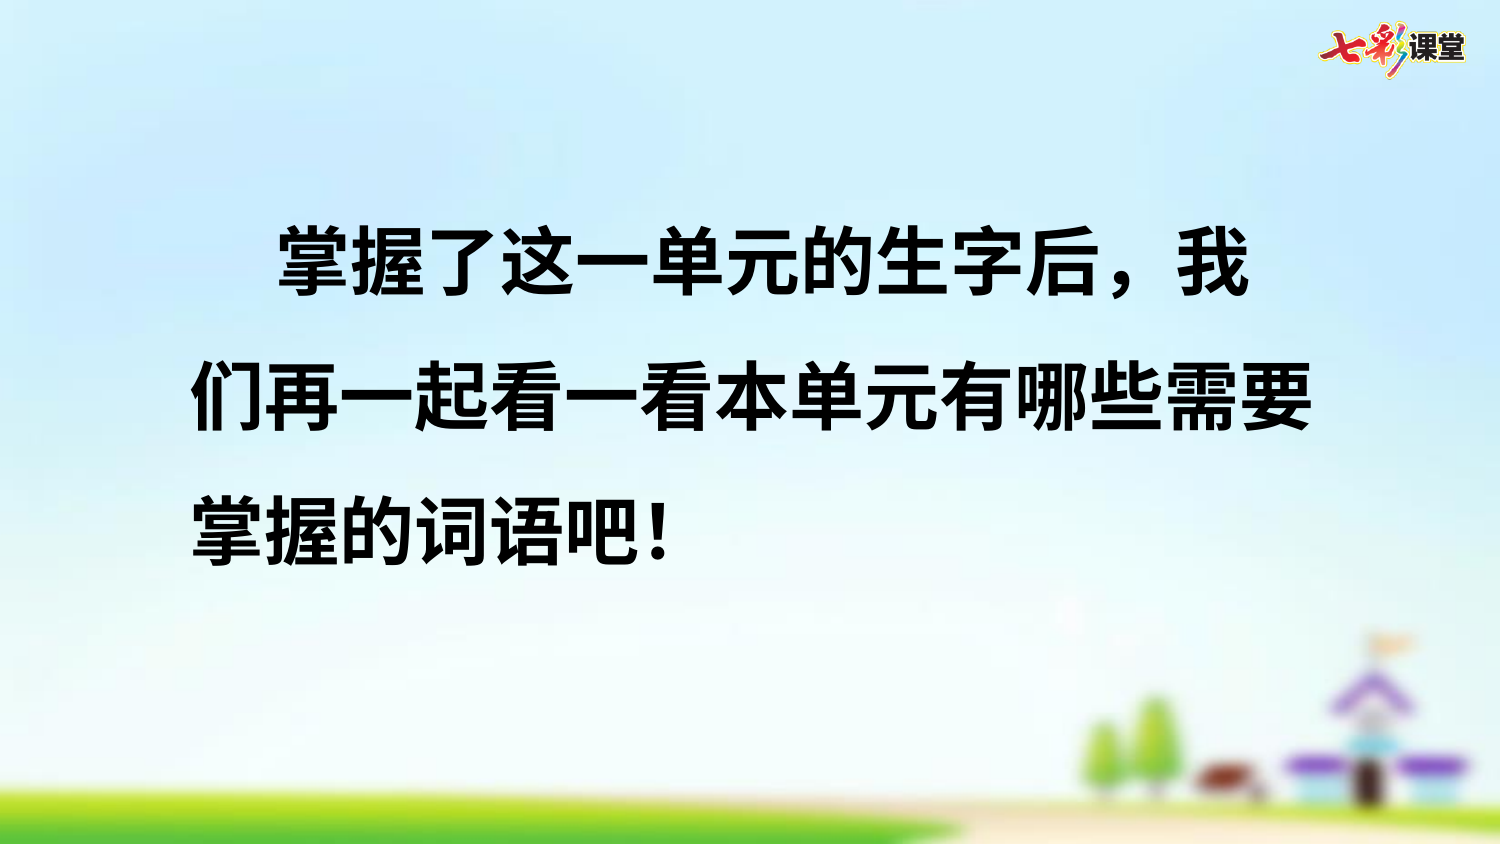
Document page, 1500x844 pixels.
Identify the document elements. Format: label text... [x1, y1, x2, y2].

picture [0, 0, 1500, 844]
text_box 掌握了这一单元的生字后，我们再一起看一看本单元有哪些需要掌握的词语吧！ [174, 161, 1333, 582]
